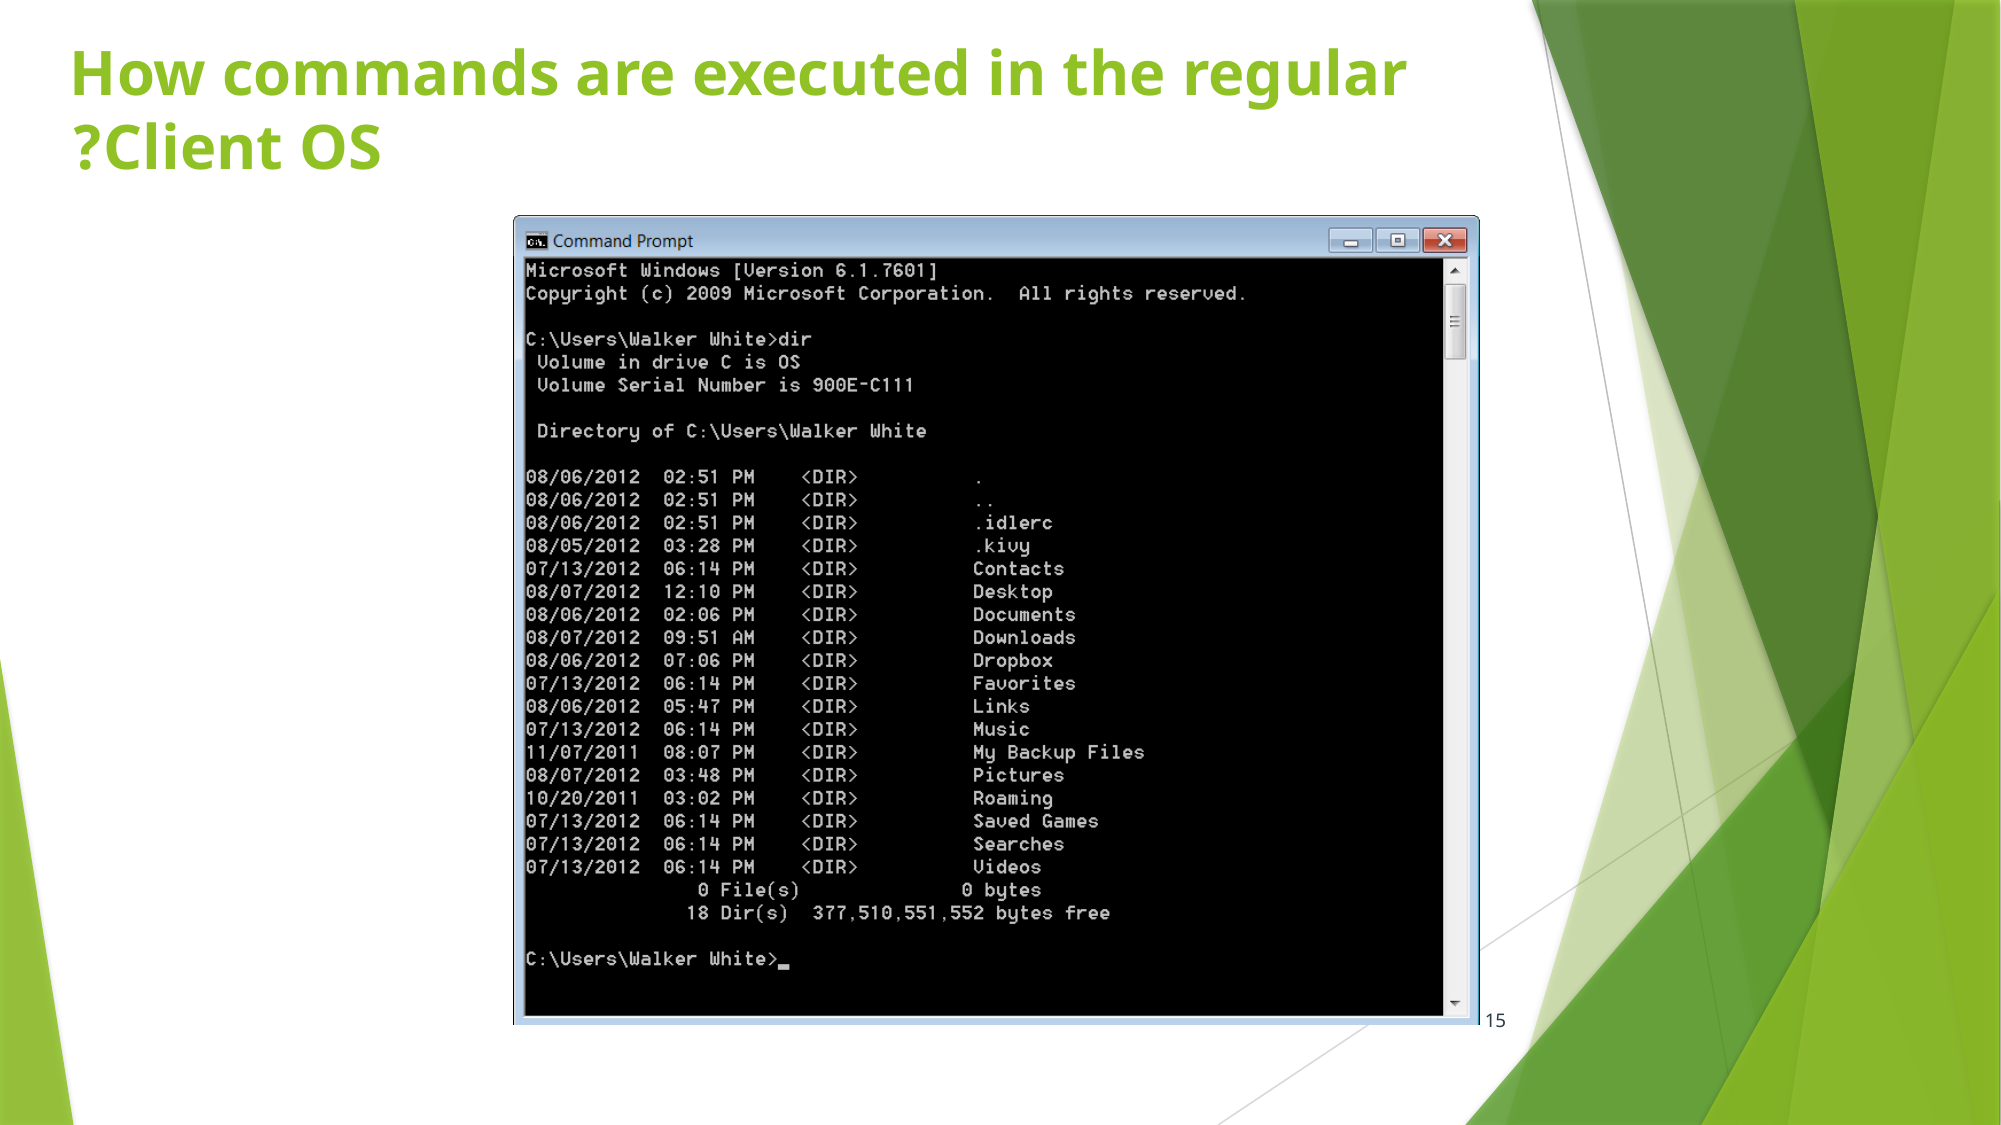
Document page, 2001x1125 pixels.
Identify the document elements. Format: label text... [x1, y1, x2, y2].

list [512, 214, 1481, 1026]
slide_number 15 [1409, 991, 1522, 1051]
title How commands are executed in the regular Client OS? [54, 26, 1480, 190]
